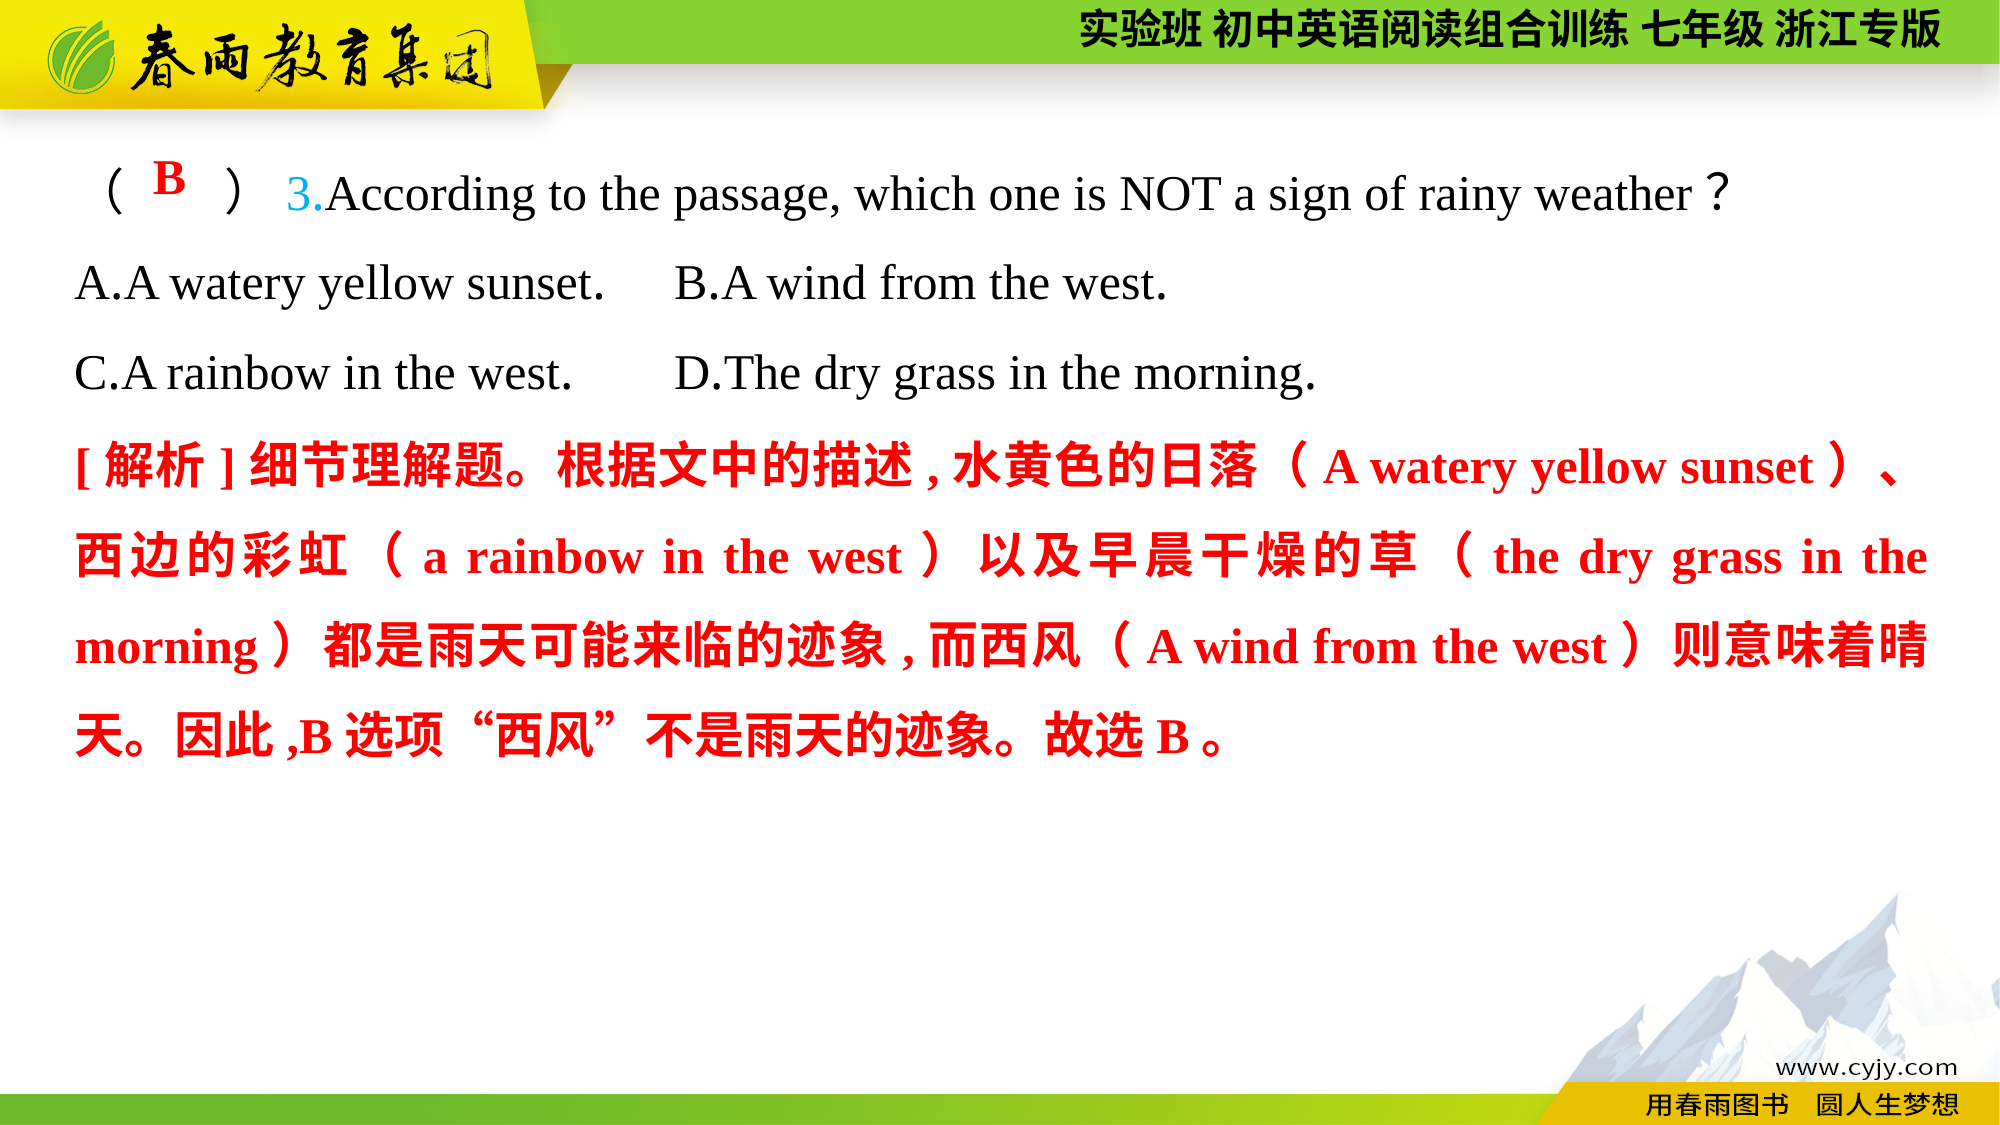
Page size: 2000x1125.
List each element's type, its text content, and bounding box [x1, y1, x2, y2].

picture [0, 0, 2000, 1125]
text_box B [138, 137, 202, 212]
list （ ）3.According to the passage, which one is NOT a sign of rainy weather？ A.A watery yellow sunset. B.A wind from the west. C.A rainbow in the west. D.The dry grass in the morning. [59, 122, 1944, 396]
text_box [解析]细节理解题。根据文中的描述,水黄色的日落（A watery yellow sunset）、西边的彩虹（a rainbow in the west）以及早晨干燥的草（the dry grass in the morning）都是雨天可能来临的迹象,而西风（A wind from the west）则意味着晴天。因此,B选项“西风”不是雨天的迹象。故选B。 [59, 396, 1944, 772]
